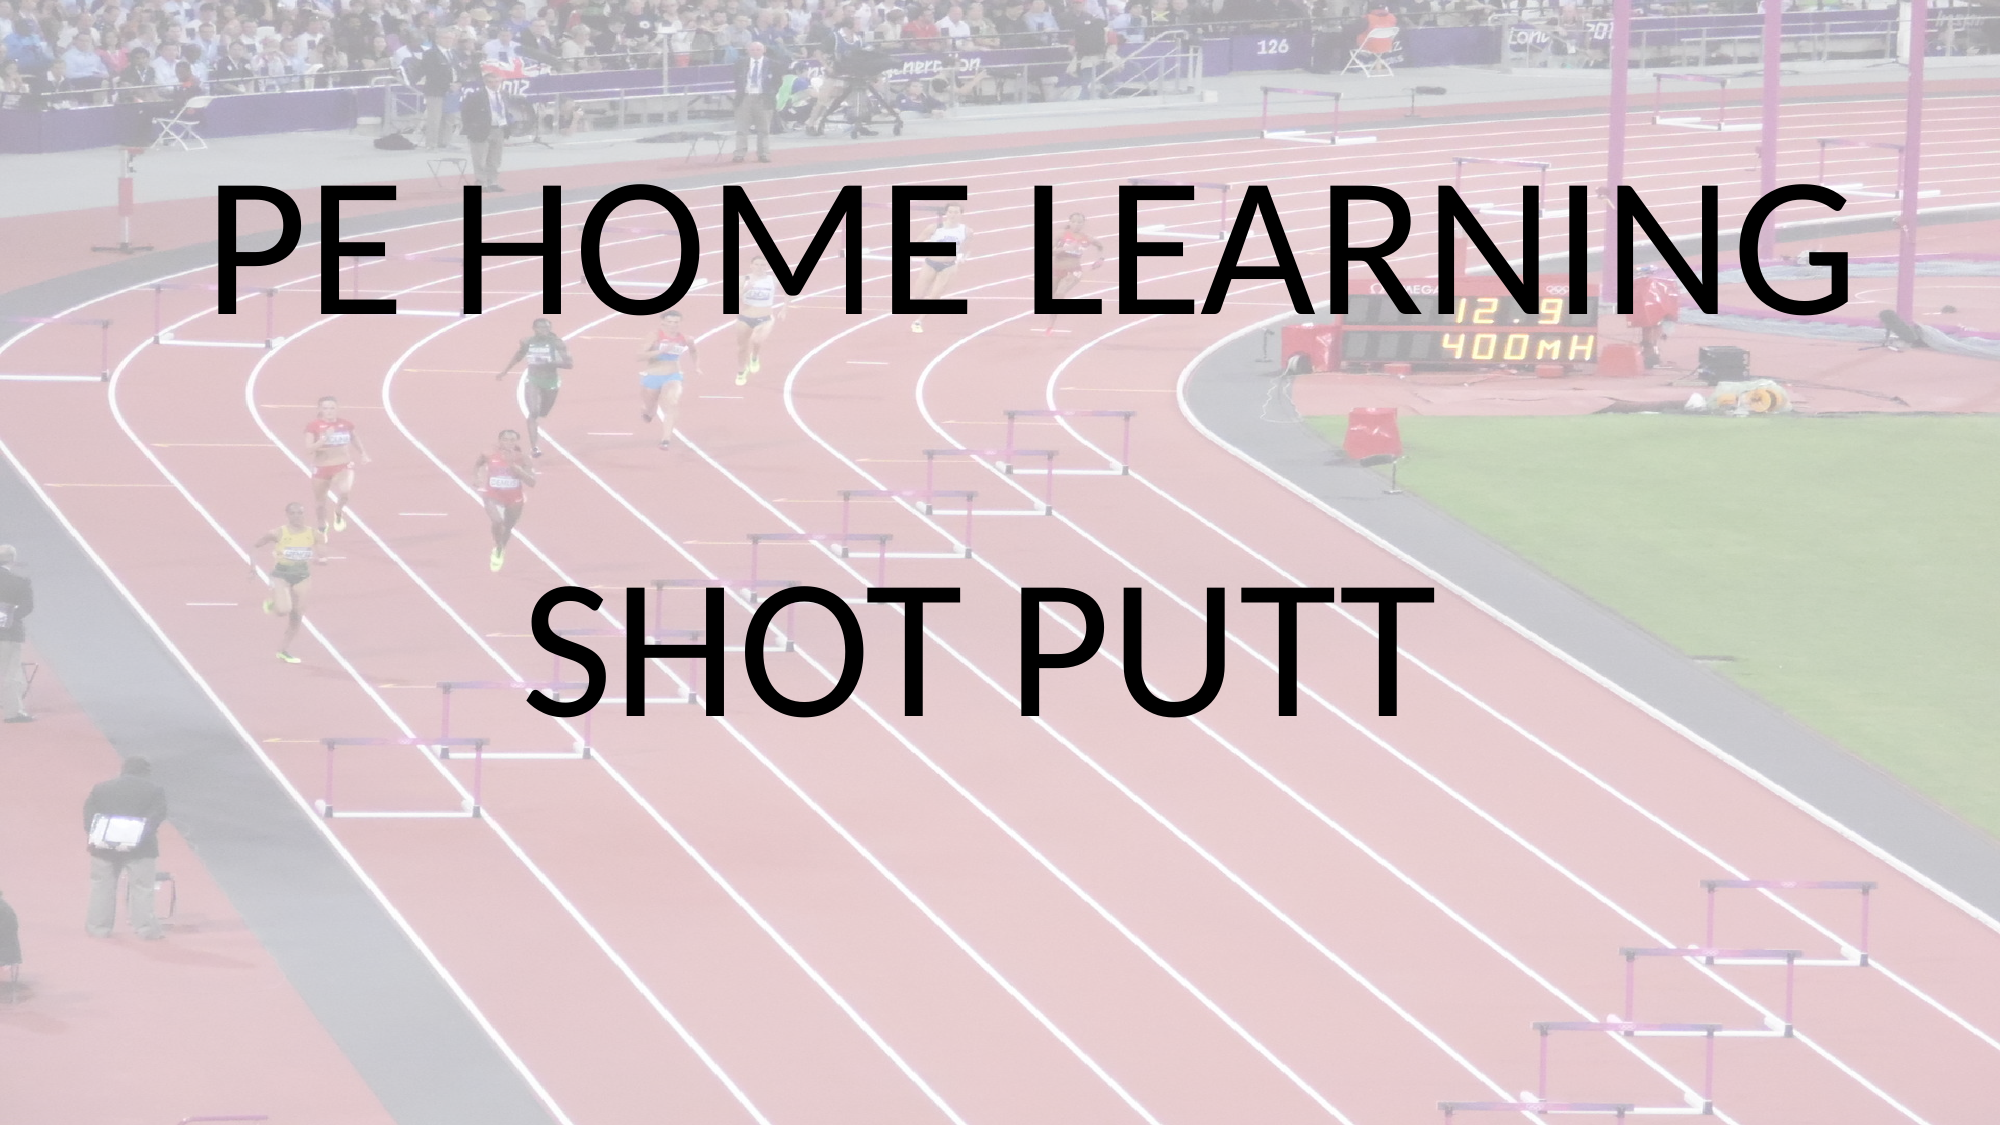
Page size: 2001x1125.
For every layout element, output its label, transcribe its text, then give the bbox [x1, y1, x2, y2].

text_box SHOT PUTT [213, 509, 1746, 764]
text_box PE HOME LEARNING [64, 107, 2000, 362]
